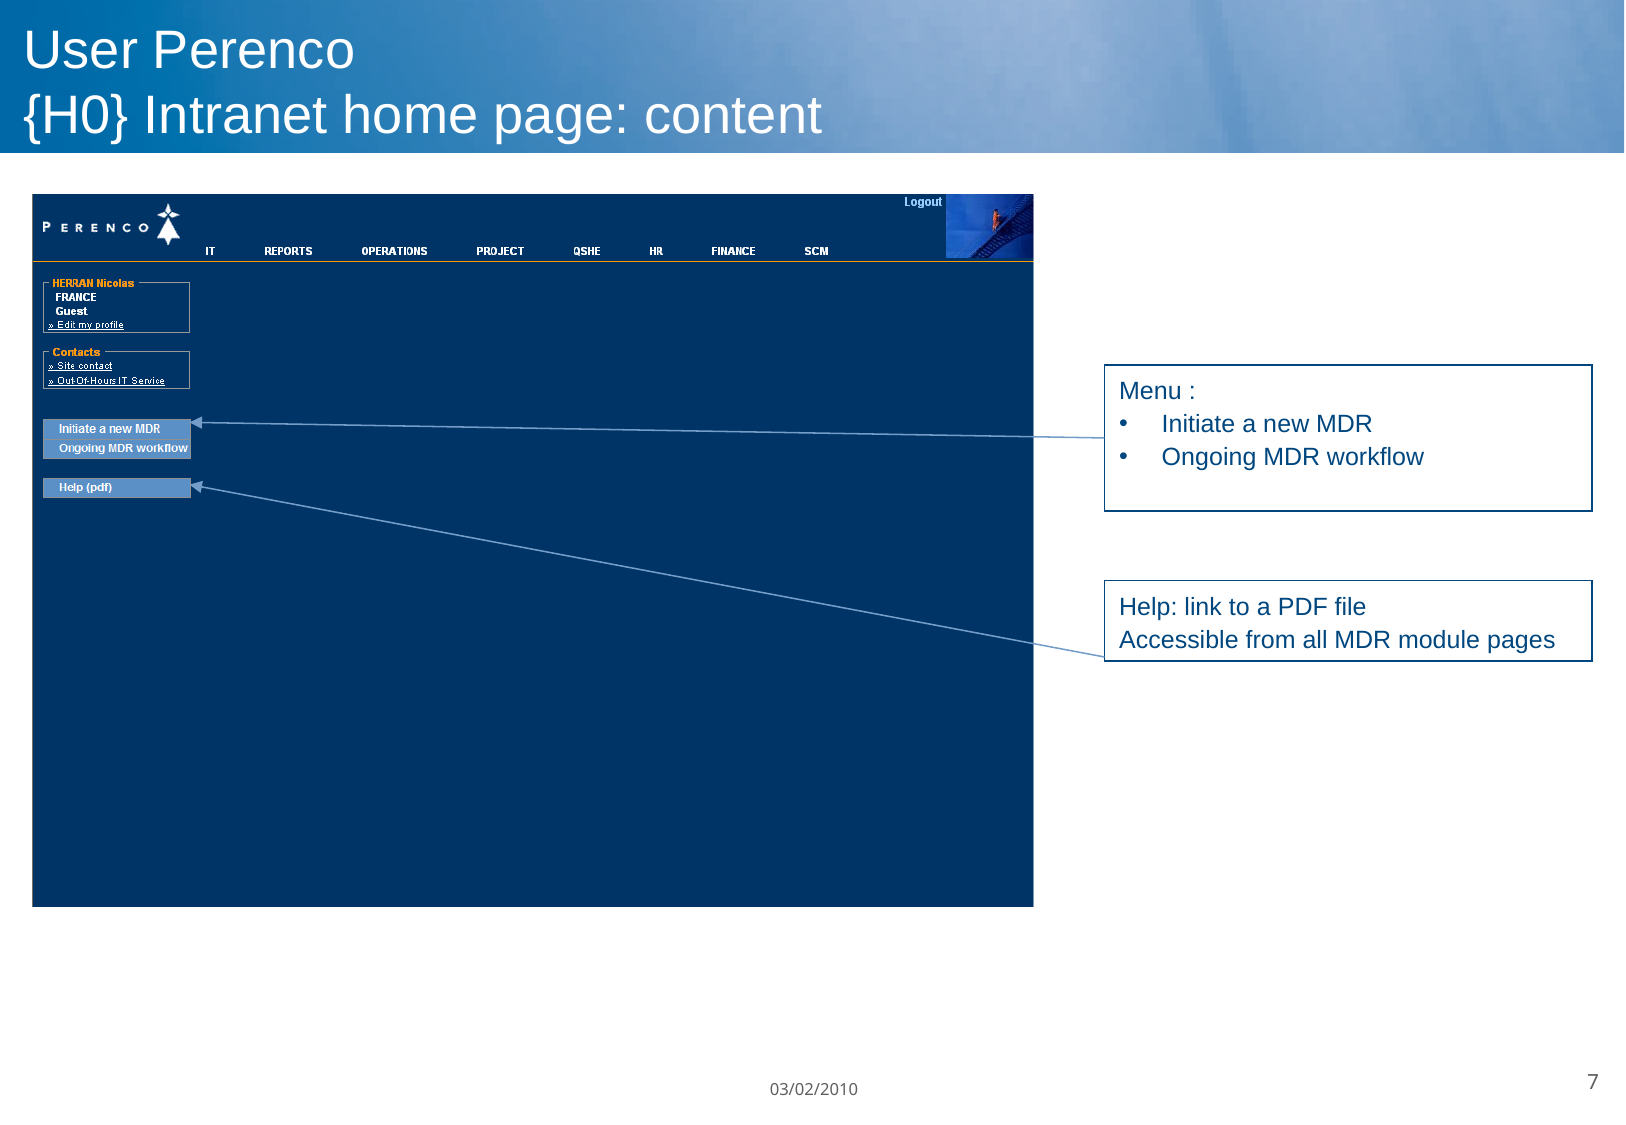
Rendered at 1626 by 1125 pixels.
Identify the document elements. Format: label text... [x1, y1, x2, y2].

footer 03/02/2010 [14, 1070, 1615, 1104]
slide_number 7 [13, 1060, 1615, 1104]
text_box Help: link to a PDF file Accessible from all MDR module pages [1109, 580, 1593, 661]
title User Perenco {H0} Intranet home page: content [0, 0, 1625, 153]
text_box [189, 422, 1105, 440]
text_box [189, 484, 1105, 658]
text_box Menu : Initiate a new MDR Ongoing MDR workflow [1104, 364, 1593, 512]
picture [32, 194, 1034, 907]
